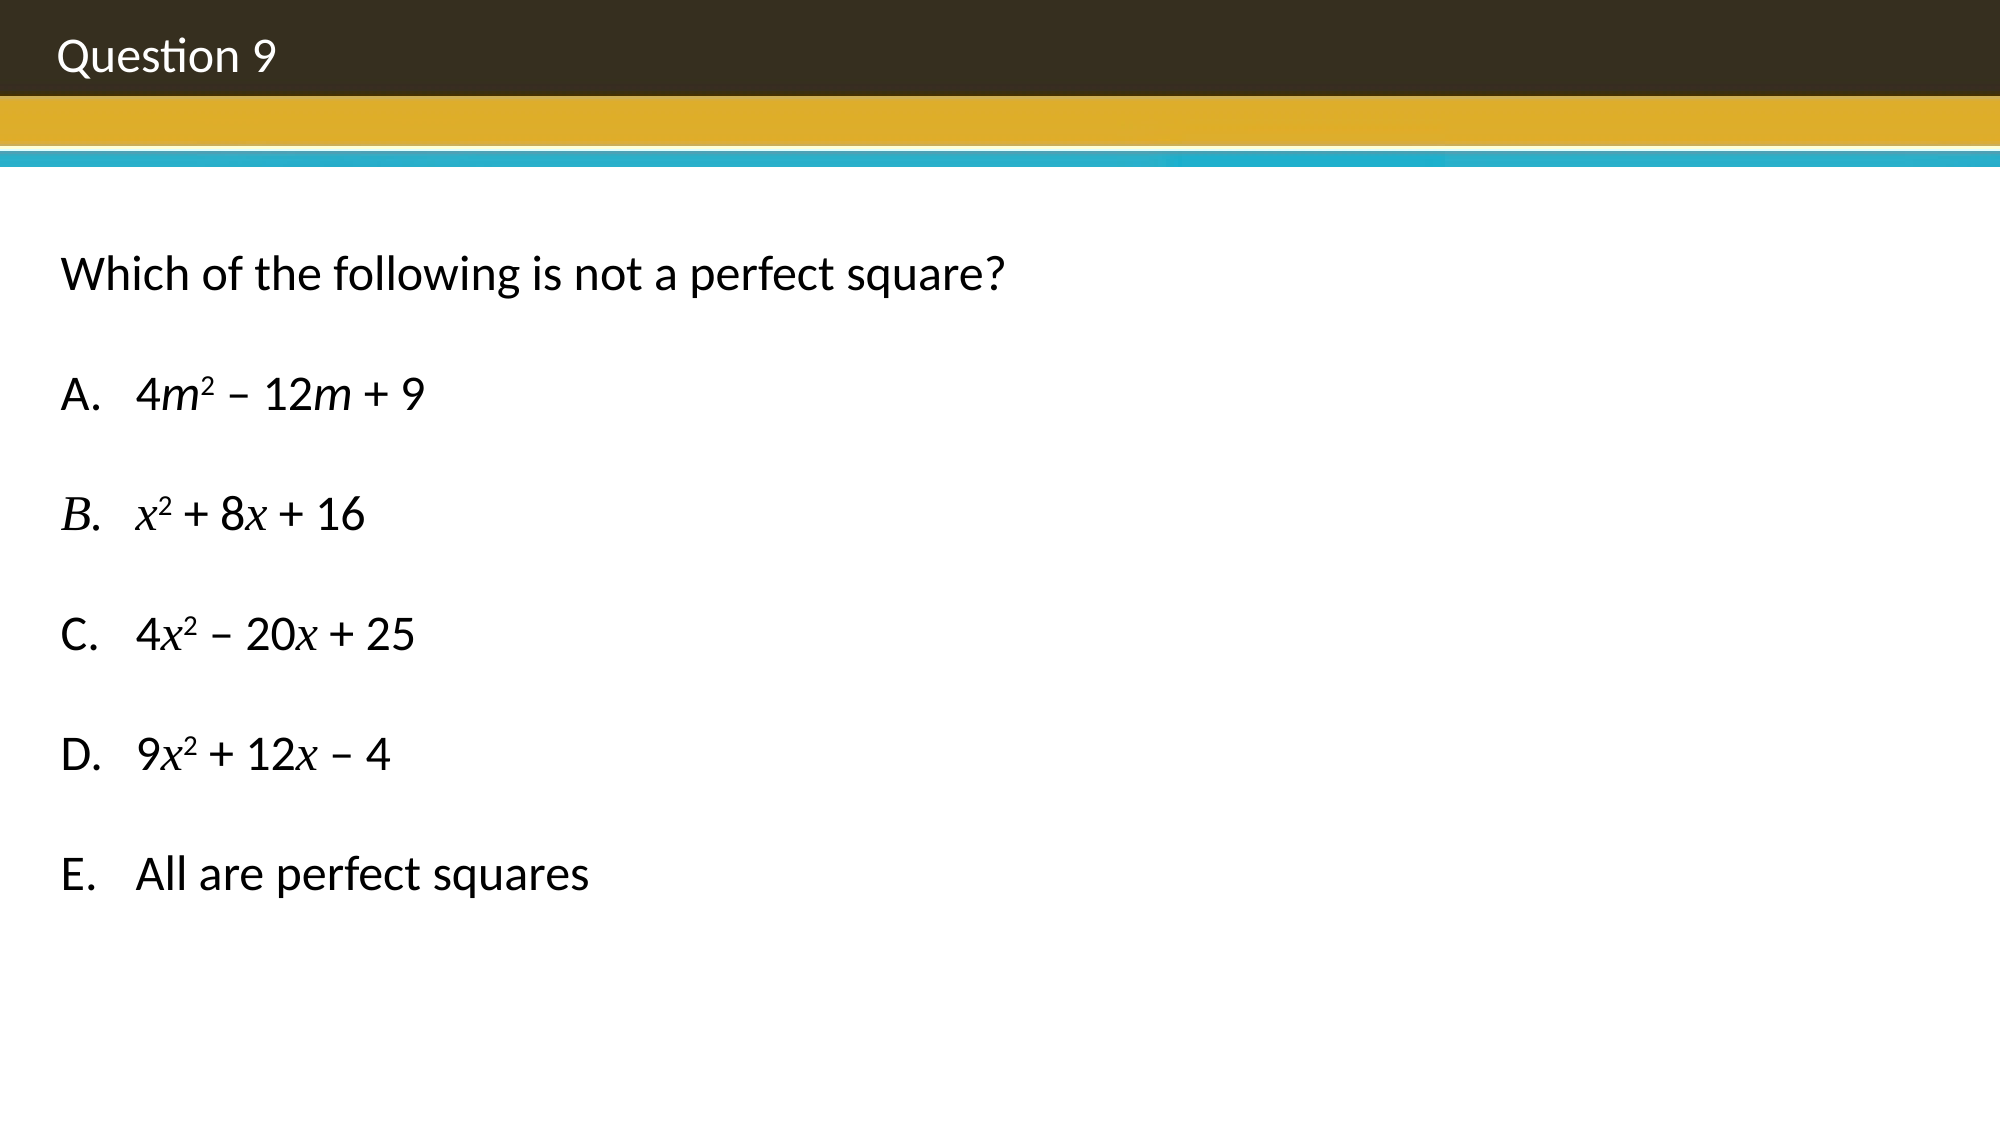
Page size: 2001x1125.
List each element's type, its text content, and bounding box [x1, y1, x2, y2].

picture [0, 0, 2000, 167]
text_box Which of the following is not a perfect square? 4m2 – 12m + 9 x2 + 8x + 16 4x2 – 20x + 25 9x2 + 12x – 4 All are perfect squares [45, 233, 1782, 909]
text_box Question 9 [41, 14, 293, 90]
